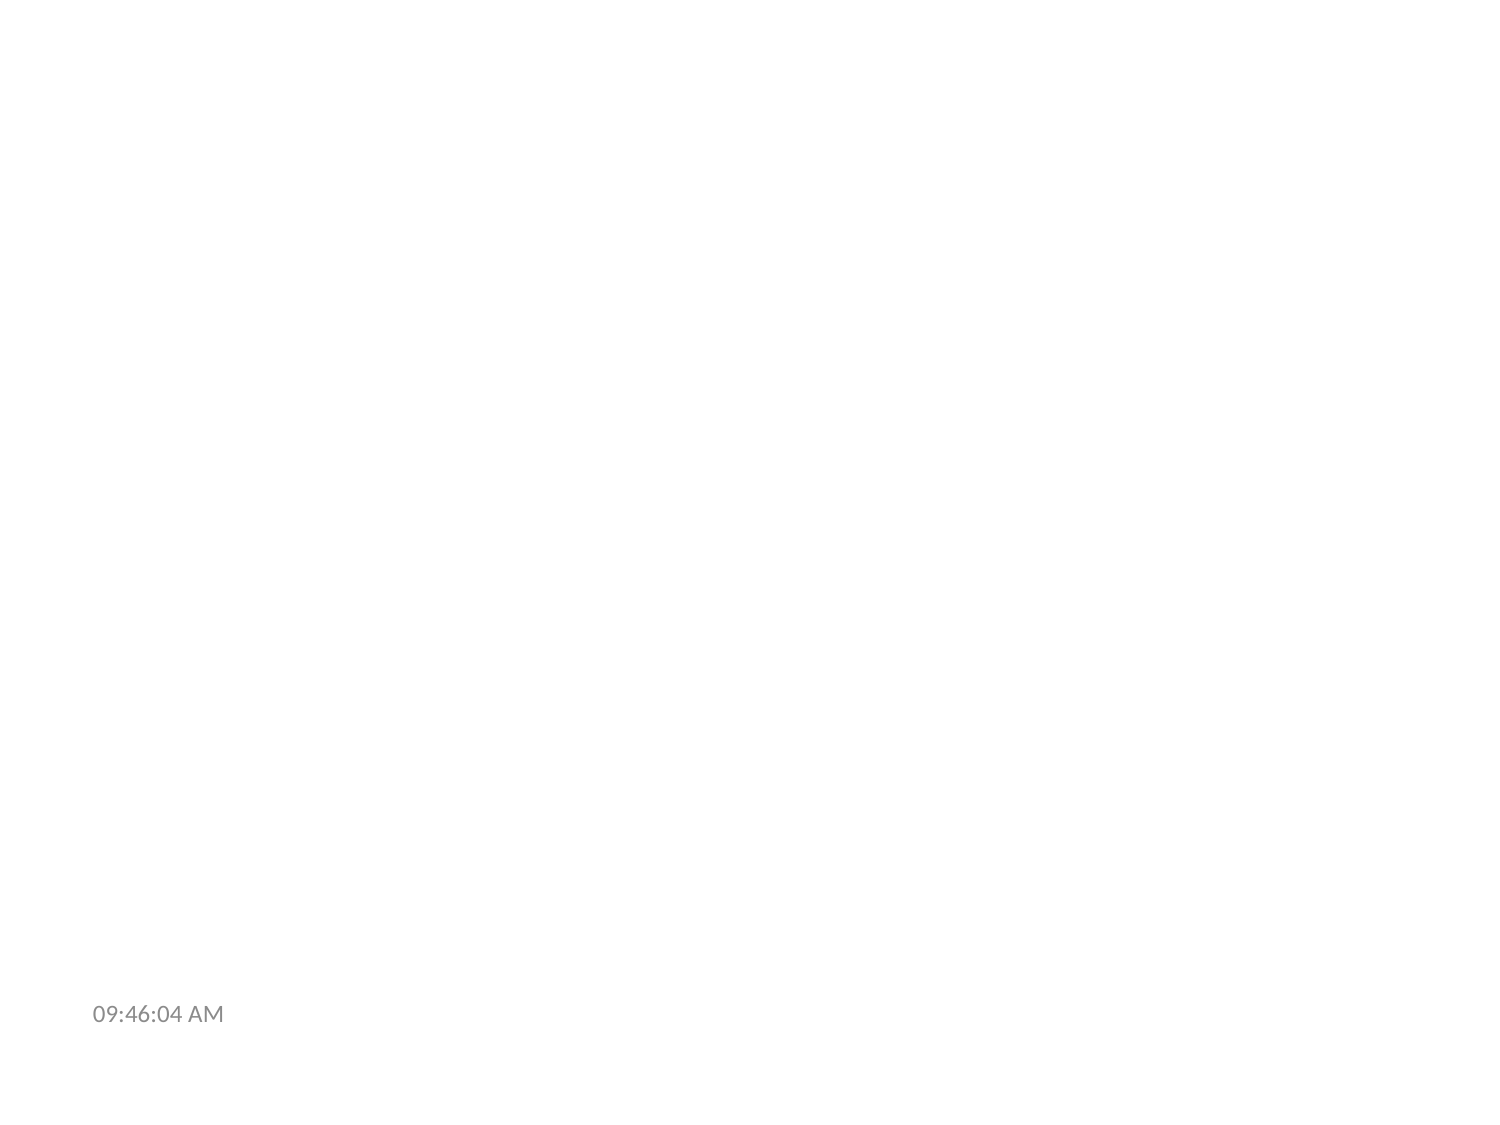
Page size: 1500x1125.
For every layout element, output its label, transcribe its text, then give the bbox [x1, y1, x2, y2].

text_box 3:35:09 PM [77, 982, 428, 1043]
